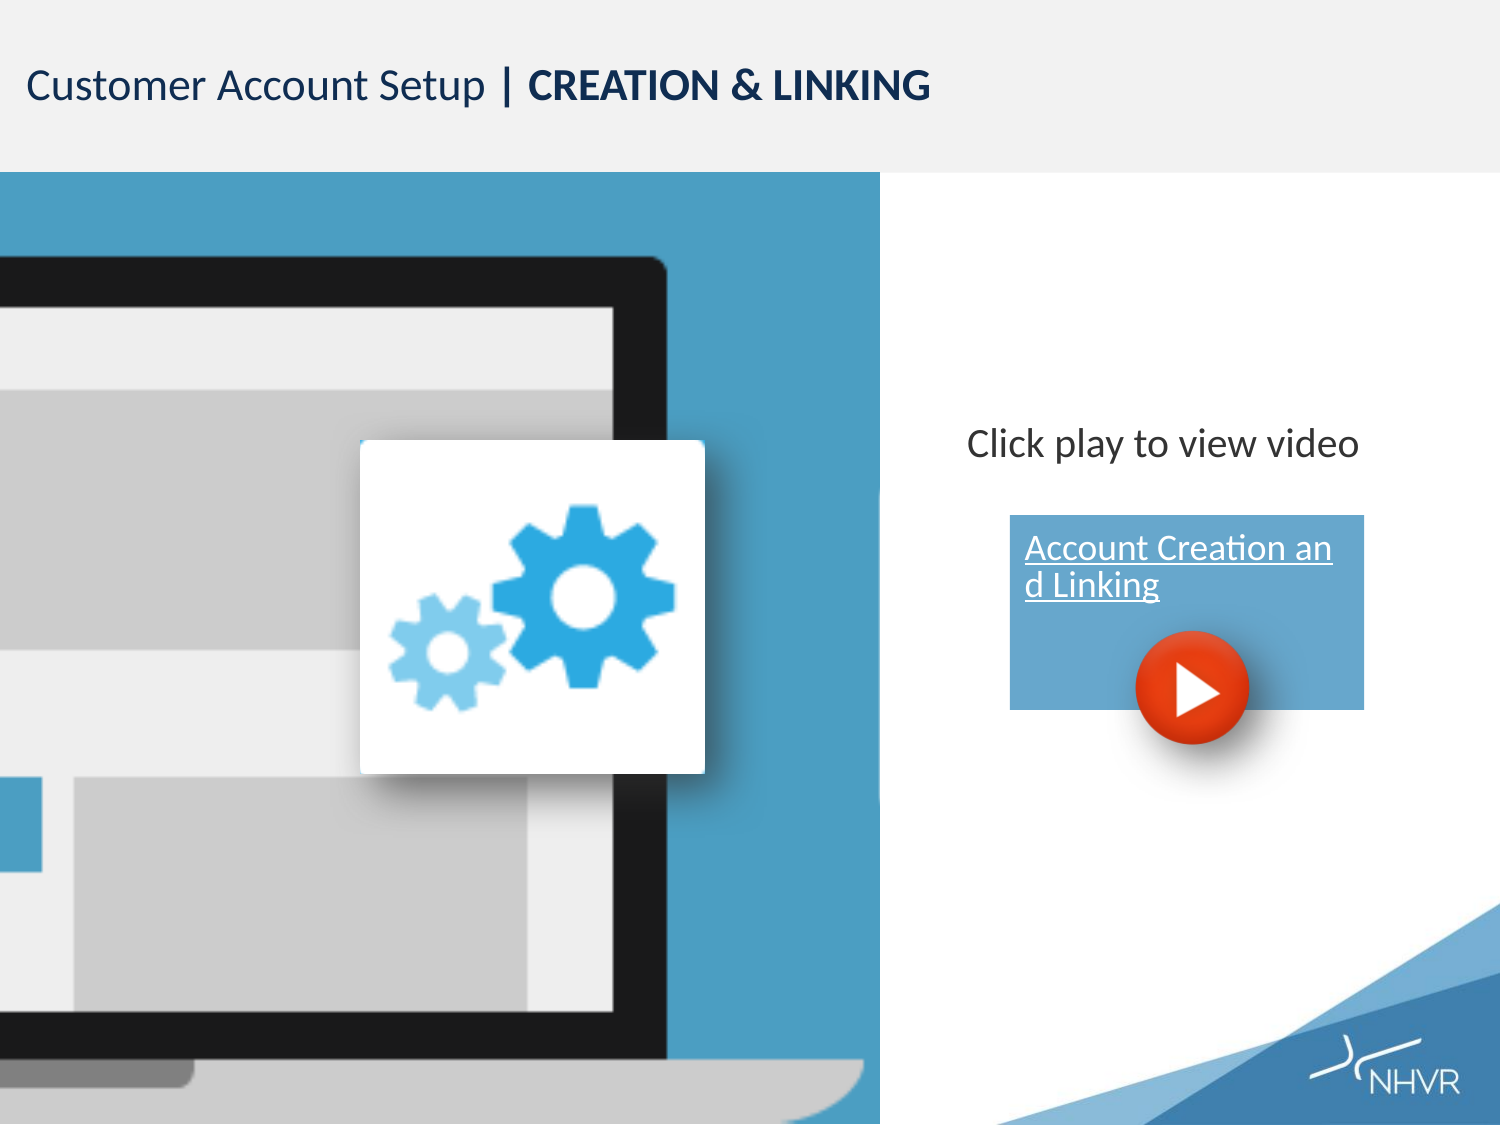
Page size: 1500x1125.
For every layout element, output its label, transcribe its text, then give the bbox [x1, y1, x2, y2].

text_box Account Creation and Linking [1009, 515, 1365, 710]
list Click play to view video [952, 349, 1456, 483]
picture [0, 172, 1500, 1125]
title Customer Account Setup | CREATION & LINKING [11, 47, 1500, 176]
